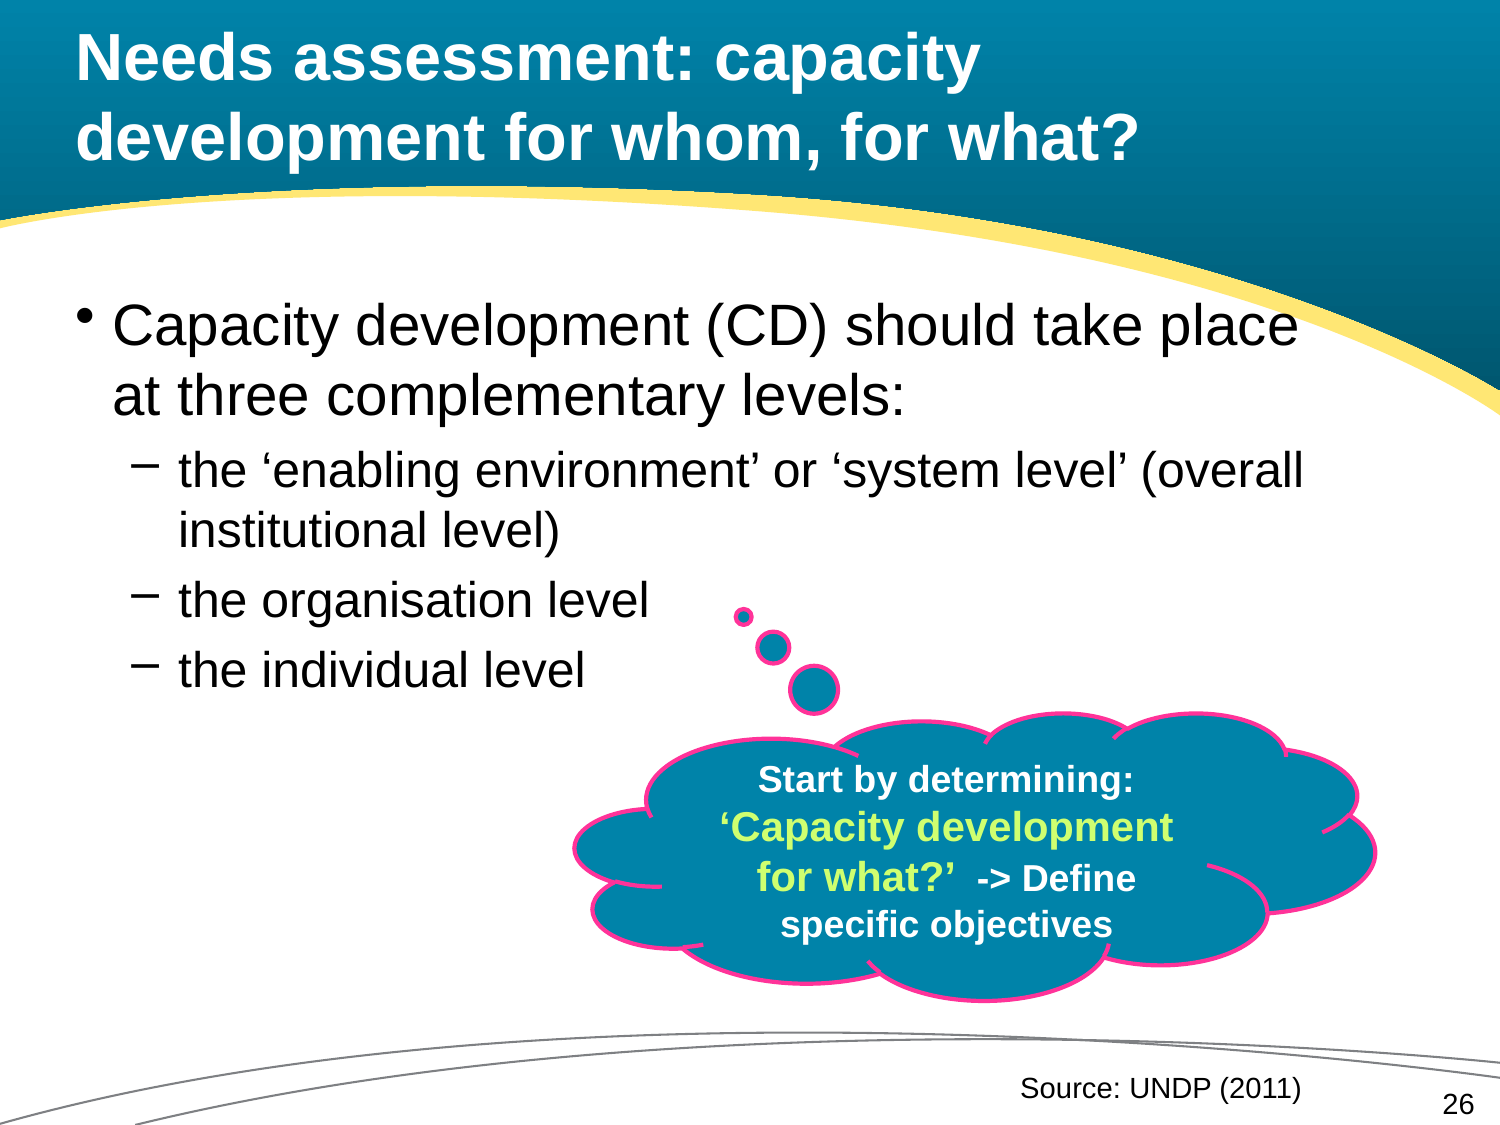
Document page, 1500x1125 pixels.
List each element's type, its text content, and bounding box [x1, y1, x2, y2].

text_box Start by determining: ‘Capacity development for what?’ -> Define specific objectives [572, 711, 1378, 1004]
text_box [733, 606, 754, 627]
title Needs assessment: capacity development for whom, for what? [74, 0, 1476, 188]
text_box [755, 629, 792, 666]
slide_number 26 [1325, 1084, 1476, 1113]
list Capacity development (CD) should take place at three complementary levels: the ‘enabling environment’ or ‘system level’ (overall institutional level) the organisation level the individual level [74, 287, 1476, 1076]
text_box Source: UNDP (2011) [637, 1062, 1325, 1113]
text_box Start by determining: ‘Capacity development for what?’ -> Define specific objectives [788, 663, 841, 716]
